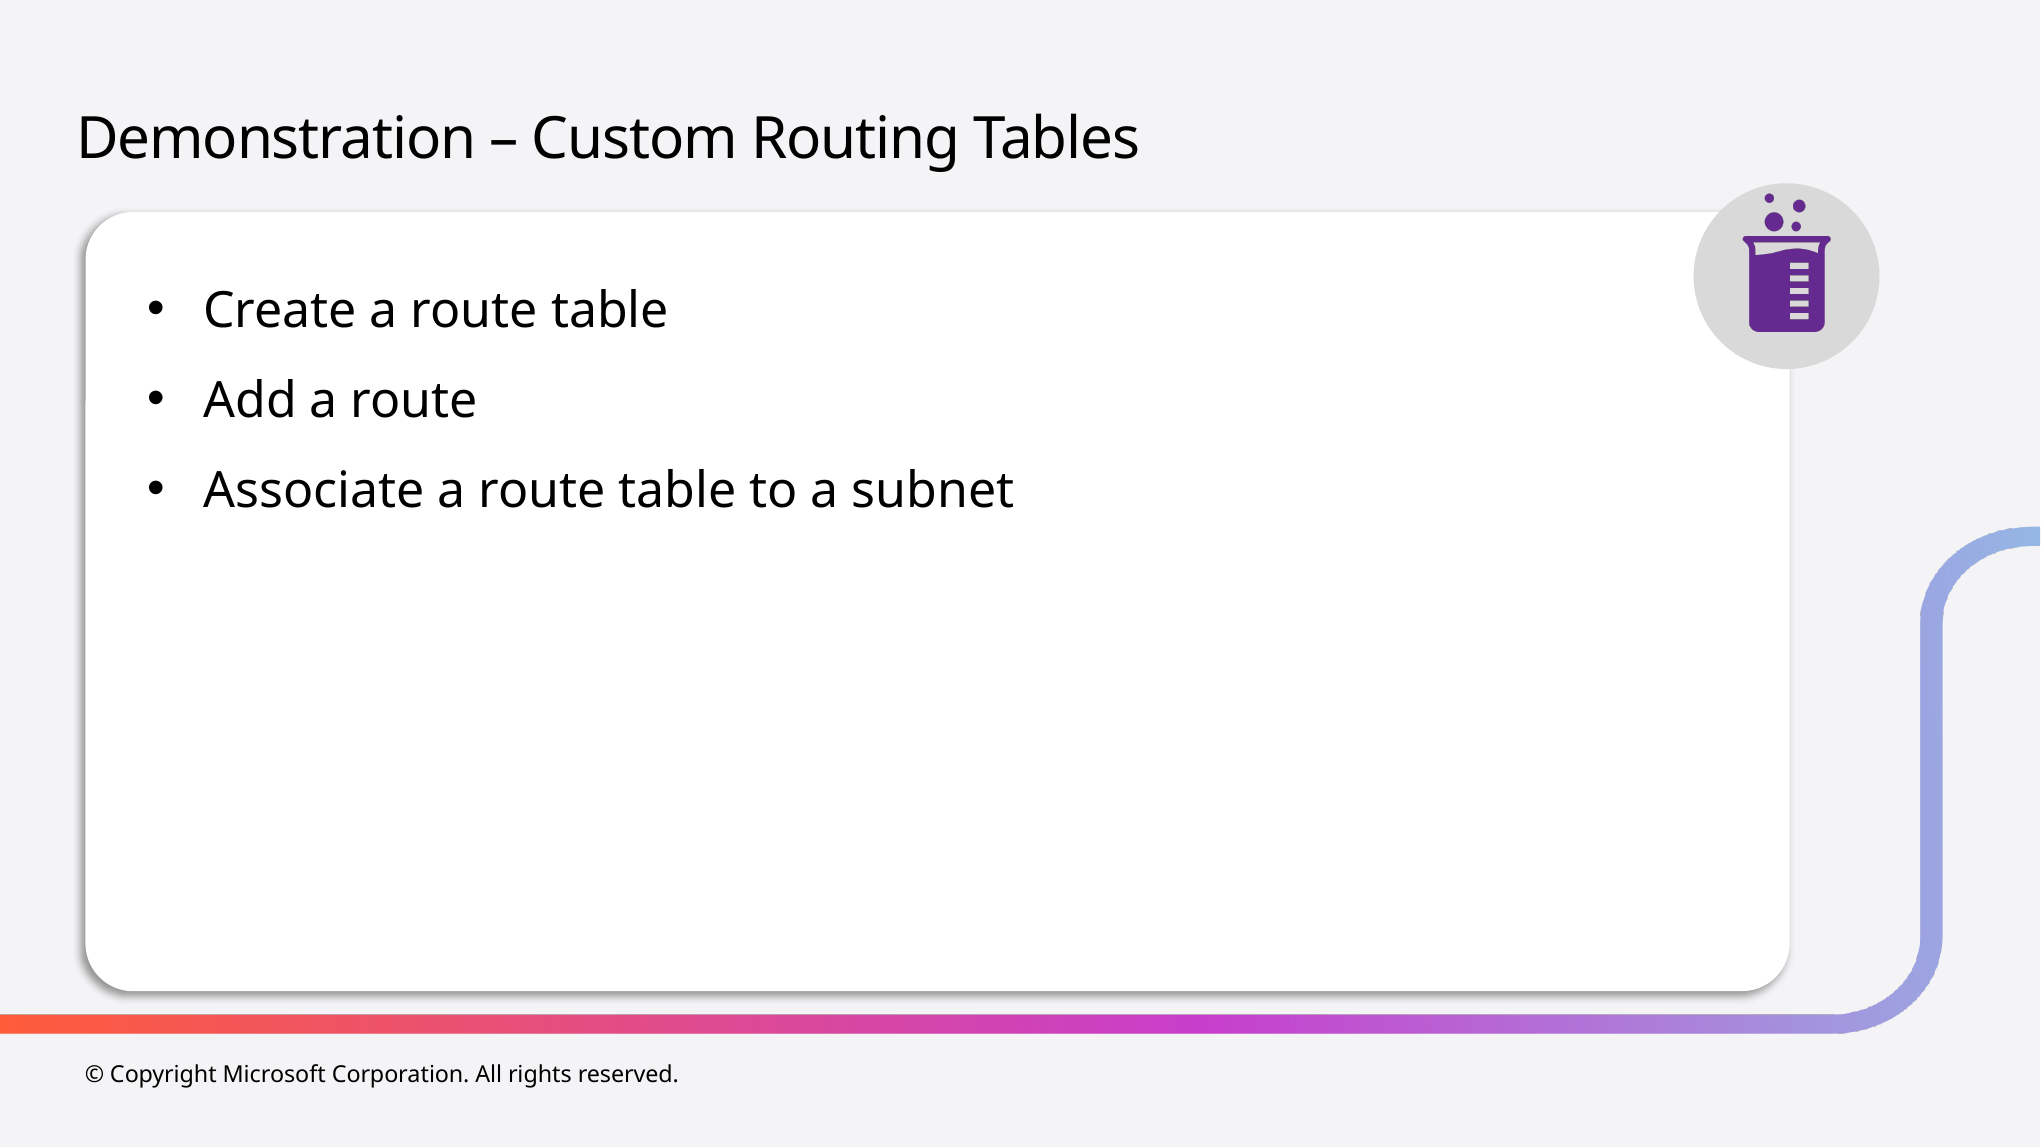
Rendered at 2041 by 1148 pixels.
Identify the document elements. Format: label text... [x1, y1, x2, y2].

picture [0, 526, 2041, 1034]
title Demonstration – Custom Routing Tables [76, 93, 1968, 230]
text_box Create a route table Add a route Associate a route table to a subnet [146, 255, 1412, 510]
picture [1711, 230, 1862, 338]
